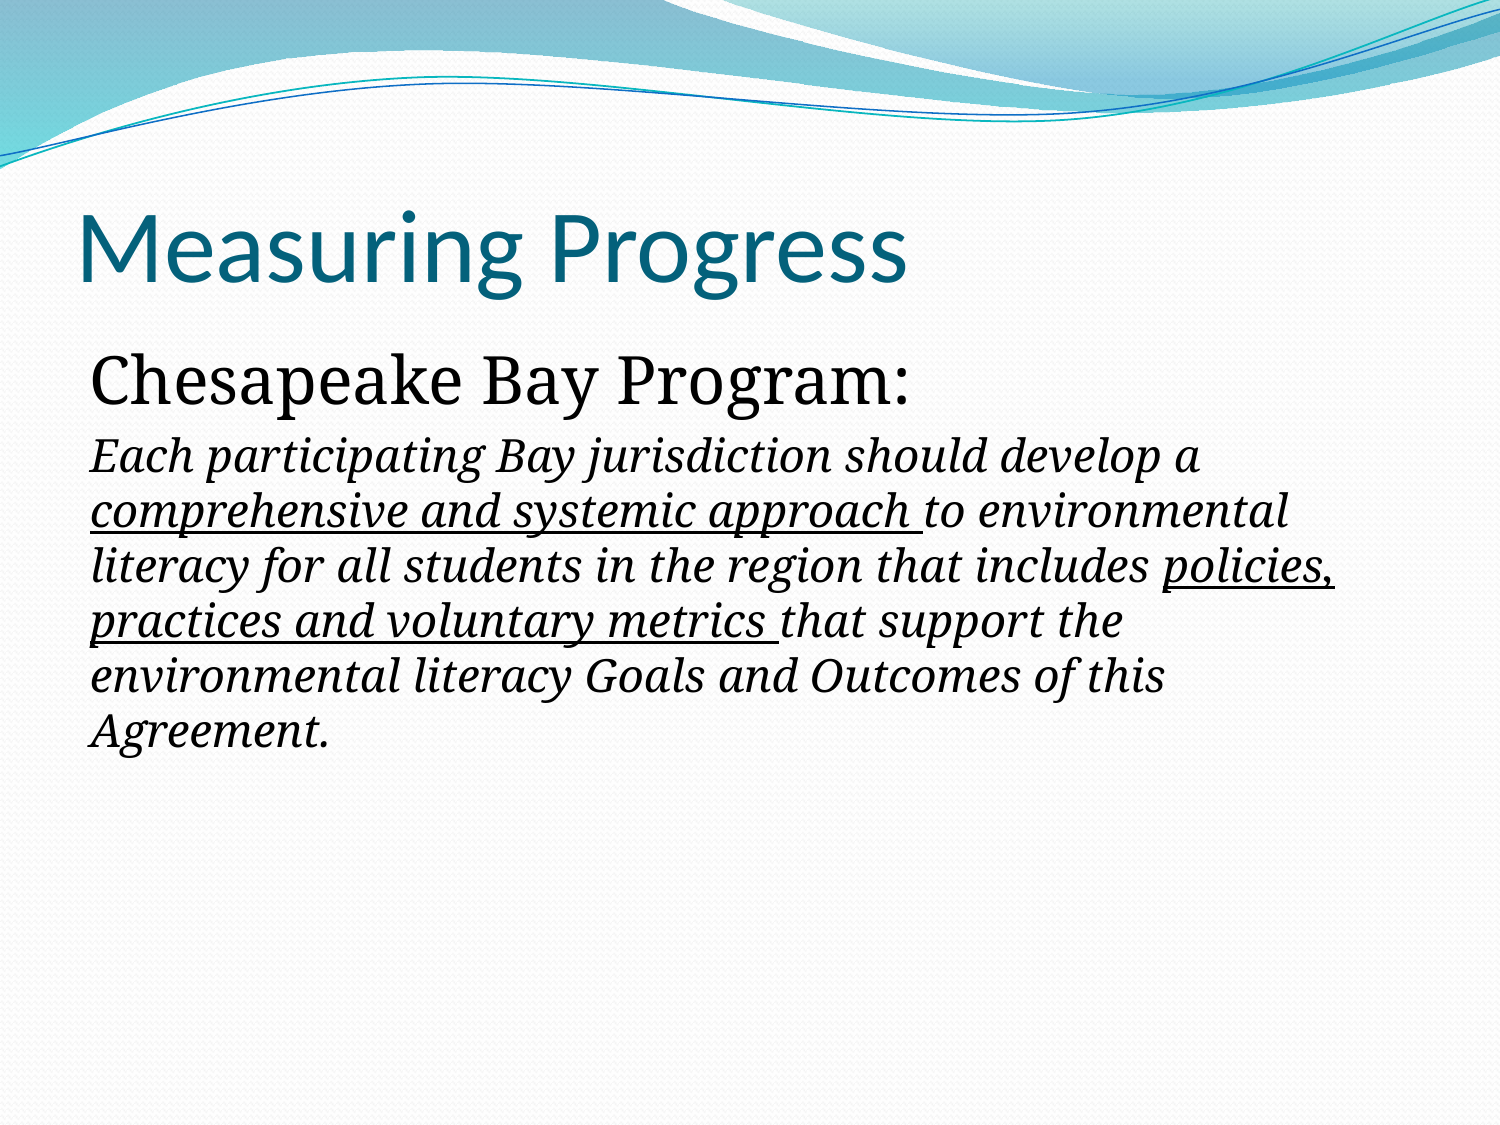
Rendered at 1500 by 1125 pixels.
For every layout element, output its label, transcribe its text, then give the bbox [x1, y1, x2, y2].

list Chesapeake Bay Program: Each participating Bay jurisdiction should develop a comprehensive and systemic approach to environmental literacy for all students in the region that includes policies, practices and voluntary metrics that support the environmental literacy Goals and Outcomes of this Agreement. [75, 329, 1425, 1050]
title Measuring Progress [75, 115, 1425, 303]
